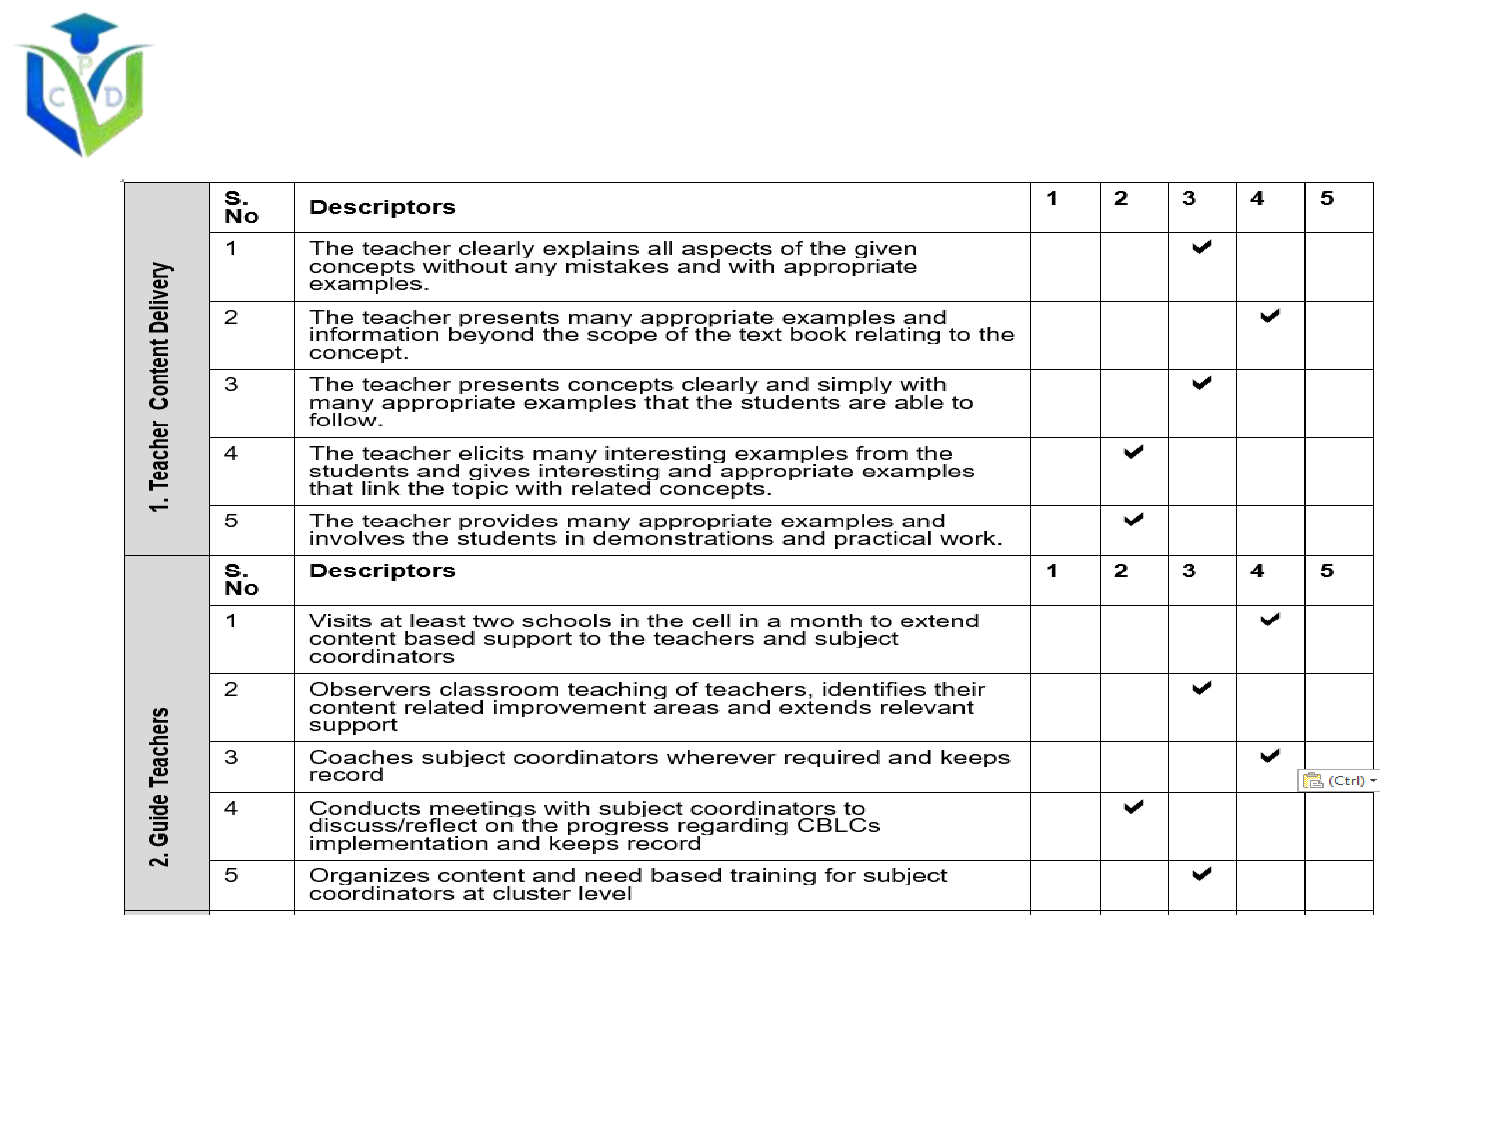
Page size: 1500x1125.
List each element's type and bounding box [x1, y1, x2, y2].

picture [12, 12, 159, 158]
list [120, 178, 1380, 915]
